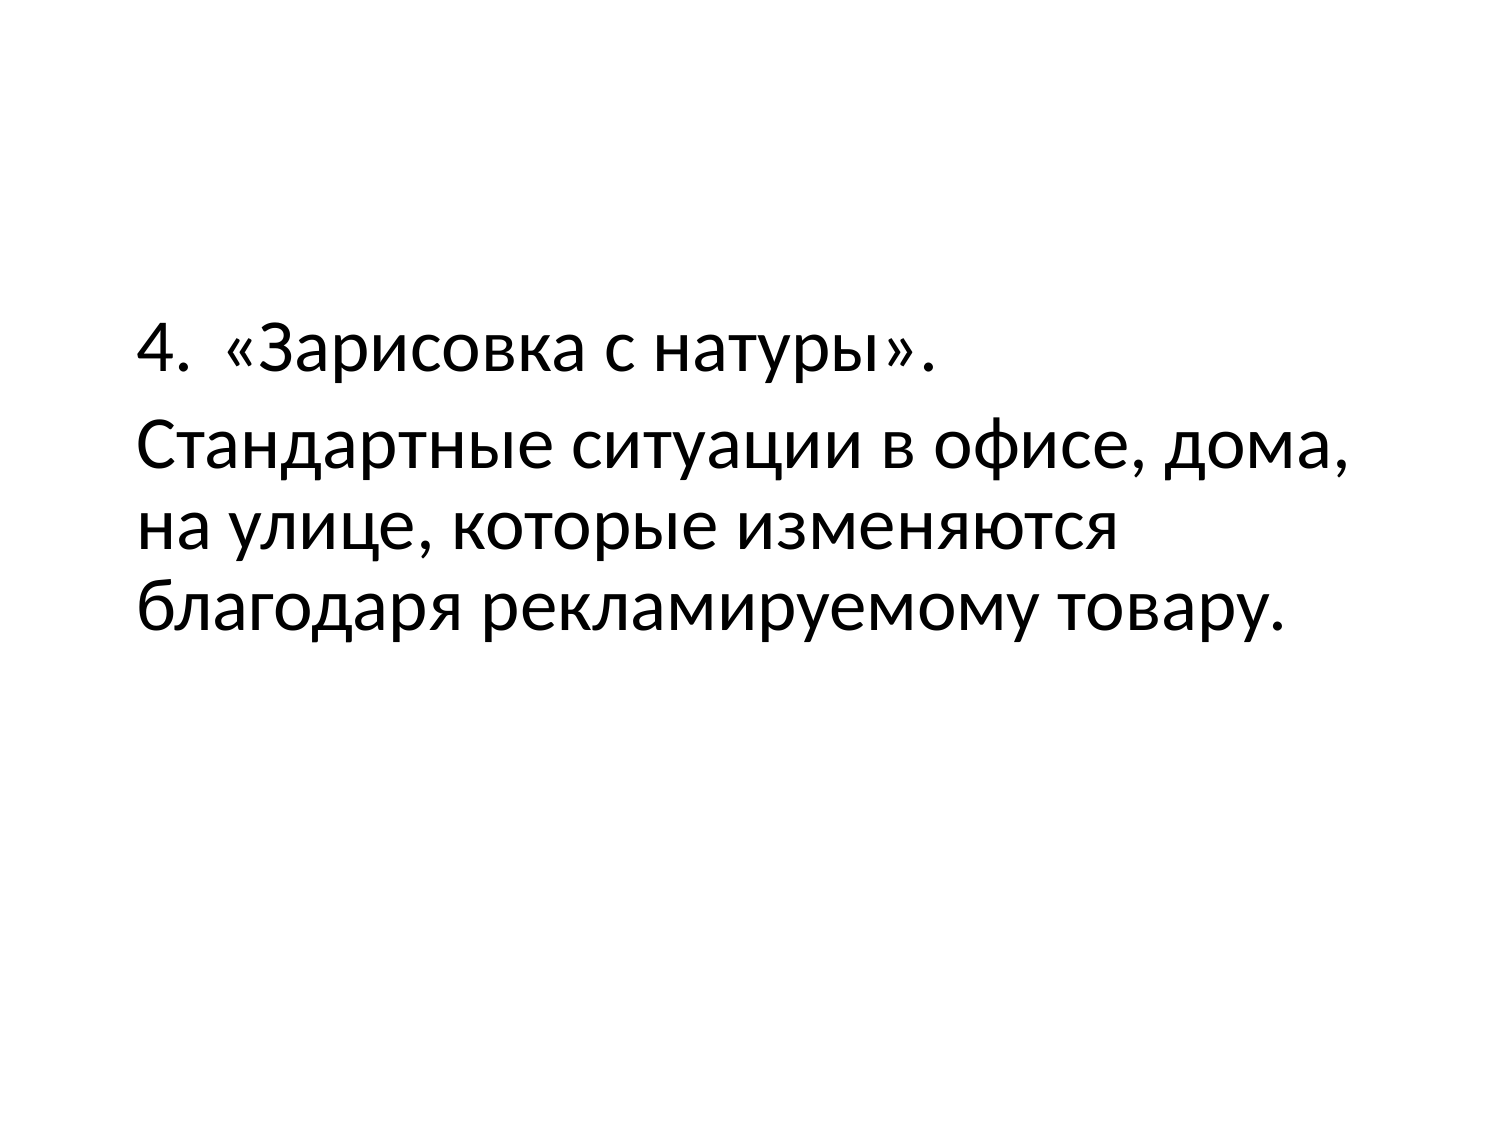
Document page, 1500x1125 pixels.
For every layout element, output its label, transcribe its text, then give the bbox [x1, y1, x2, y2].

list «Зарисовка с натуры». Стандартные ситуации в офисе, дома, на улице, которые изменяются благодаря рекламируемому товару. [103, 299, 1397, 1014]
